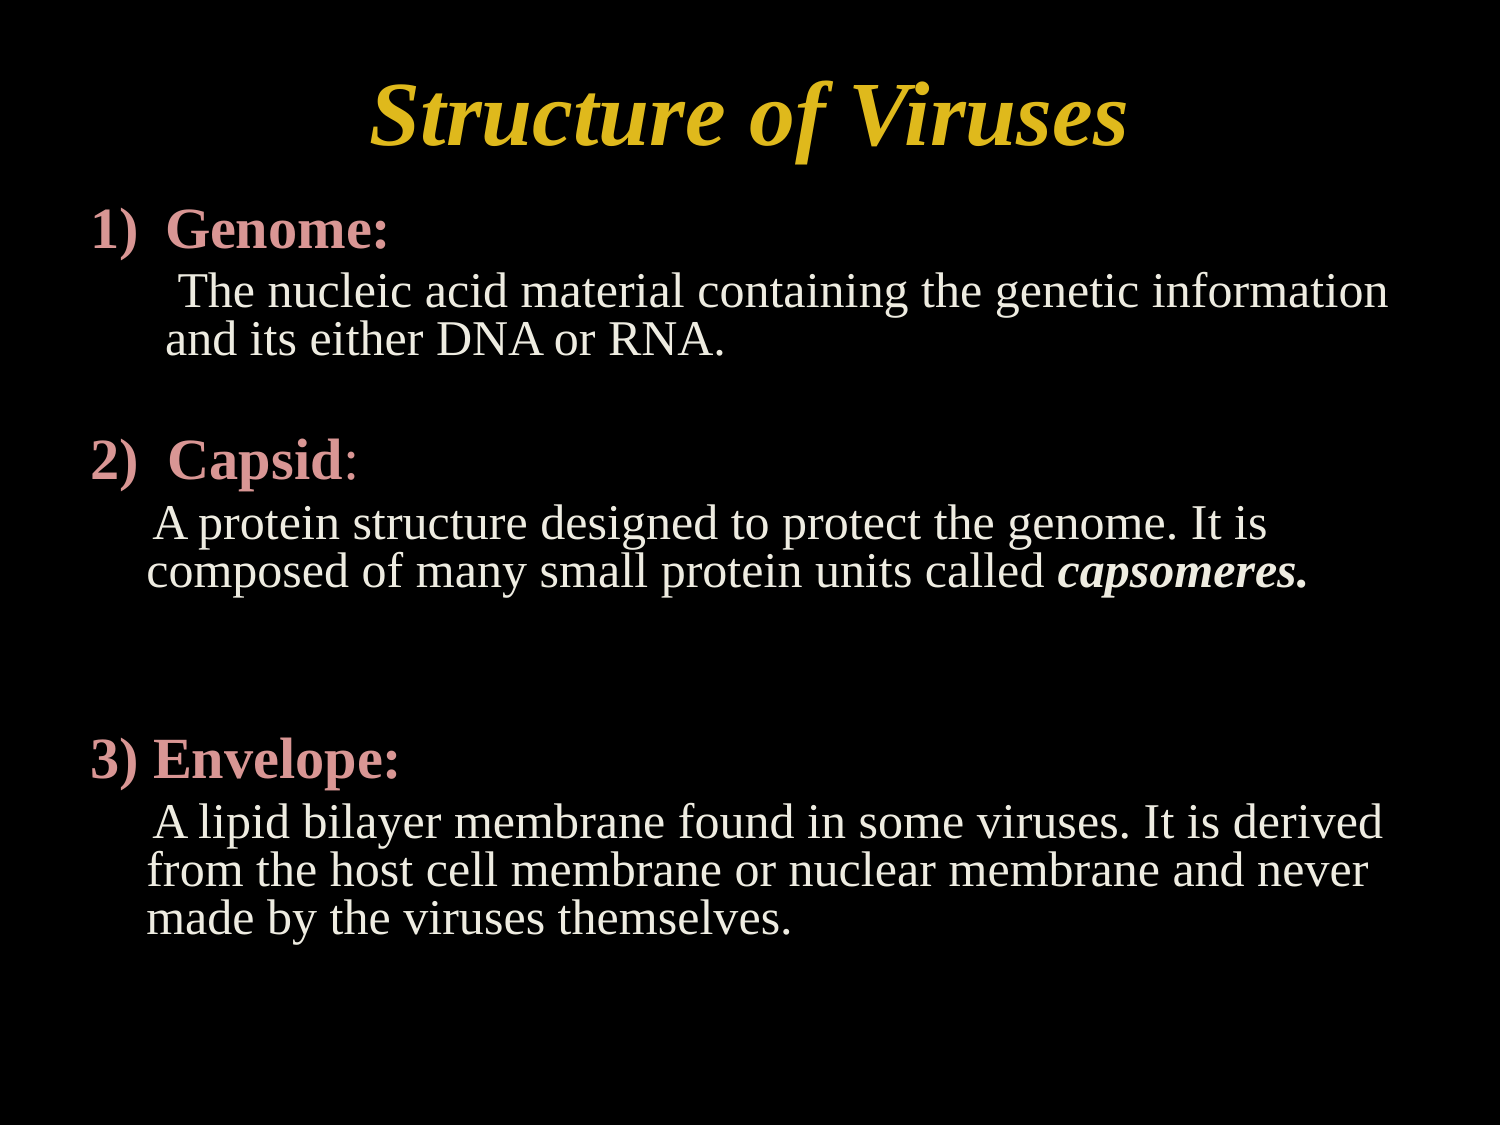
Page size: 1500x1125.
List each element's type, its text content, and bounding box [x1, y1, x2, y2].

title Structure of Viruses [75, 45, 1425, 173]
list Genome: The nucleic acid material containing the genetic information and its either DNA or RNA. 2) Capsid: A protein structure designed to protect the genome. It is composed of many small protein units called capsomeres. 3) Envelope: A lipid bilayer membrane found in some viruses. It is derived from the host cell membrane or nuclear membrane and never made by the viruses themselves. [75, 196, 1425, 1094]
